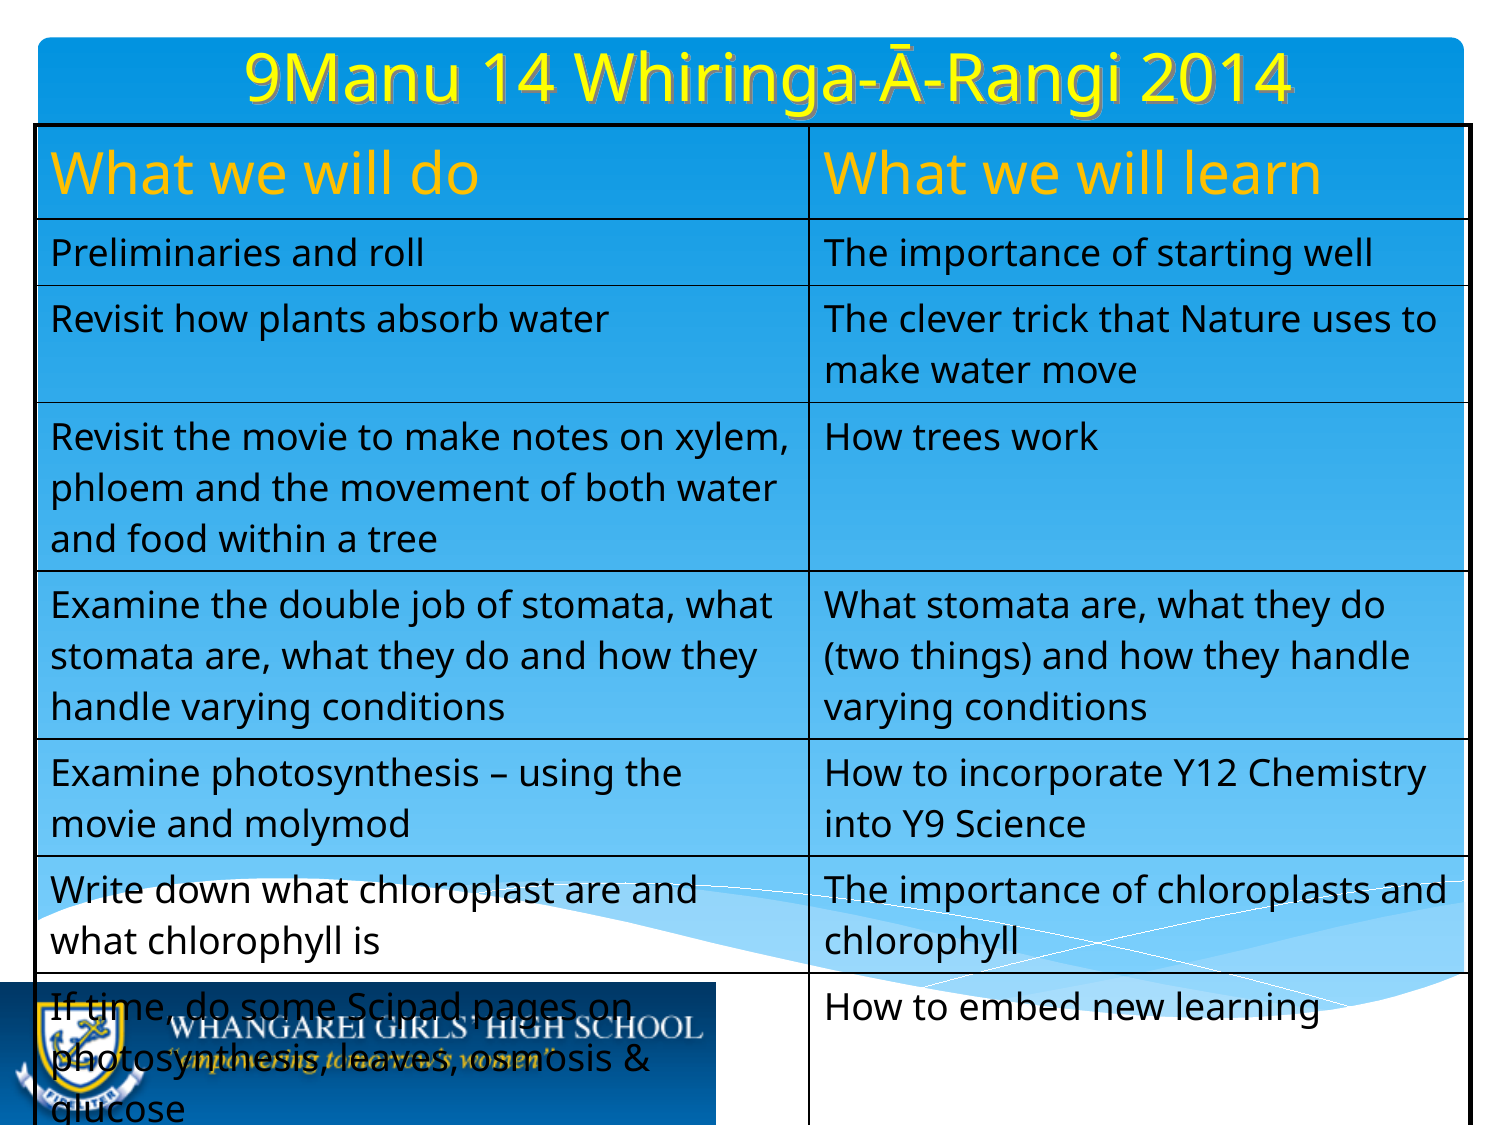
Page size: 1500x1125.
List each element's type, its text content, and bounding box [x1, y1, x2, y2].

table_cell The clever trick that Nature uses to make water move [810, 286, 1468, 402]
table_cell The importance of chloroplasts and chlorophyll [810, 857, 1468, 972]
table_cell If time, do some Scipad pages on photosynthesis, leaves, osmosis & glucose [37, 974, 808, 1125]
table_header What we will do [37, 127, 808, 218]
table_cell Revisit the movie to make notes on xylem, phloem and the movement of both water and food within a tree [37, 403, 808, 570]
table_cell Write down what chloroplast are and what chlorophyll is [37, 857, 808, 972]
table_cell Examine photosynthesis – using the movie and molymod [37, 740, 808, 855]
text_box 9Manu 14 Whiringa-Ā-Rangi 2014 [162, 24, 1375, 123]
table_cell How trees work [810, 403, 1468, 570]
table_header What we will learn [810, 127, 1468, 218]
table_cell The importance of starting well [810, 220, 1468, 285]
table_cell Revisit how plants absorb water [37, 286, 808, 402]
table_cell Examine the double job of stomata, what stomata are, what they do and how they handle varying conditions [37, 572, 808, 738]
table_cell How to embed new learning [810, 974, 1468, 1125]
picture [0, 982, 716, 1125]
table_cell What stomata are, what they do (two things) and how they handle varying conditions [810, 572, 1468, 738]
table_cell How to incorporate Y12 Chemistry into Y9 Science [810, 740, 1468, 855]
table_cell Preliminaries and roll [37, 220, 808, 285]
